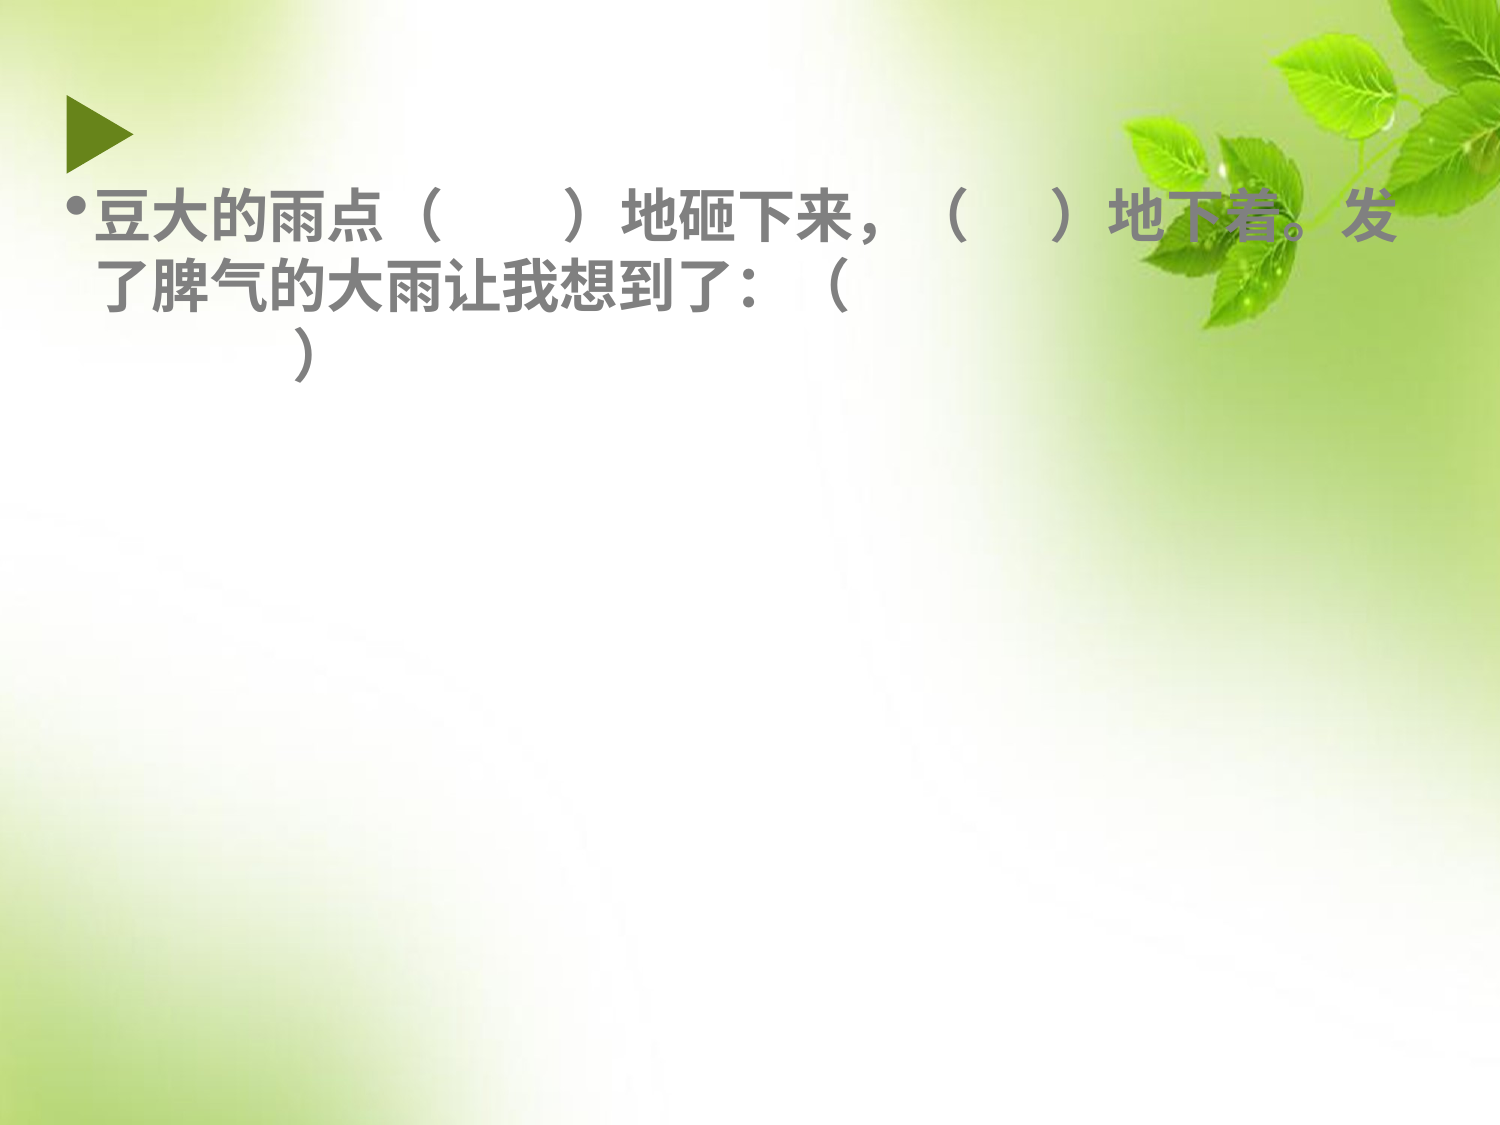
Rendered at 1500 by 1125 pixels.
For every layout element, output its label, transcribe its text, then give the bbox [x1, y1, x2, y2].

picture [0, 0, 1500, 1125]
list 豆大的雨点（ ）地砸下来，（ ）地下着。发了脾气的大雨让我想到了：（ ） [49, 101, 1451, 1001]
